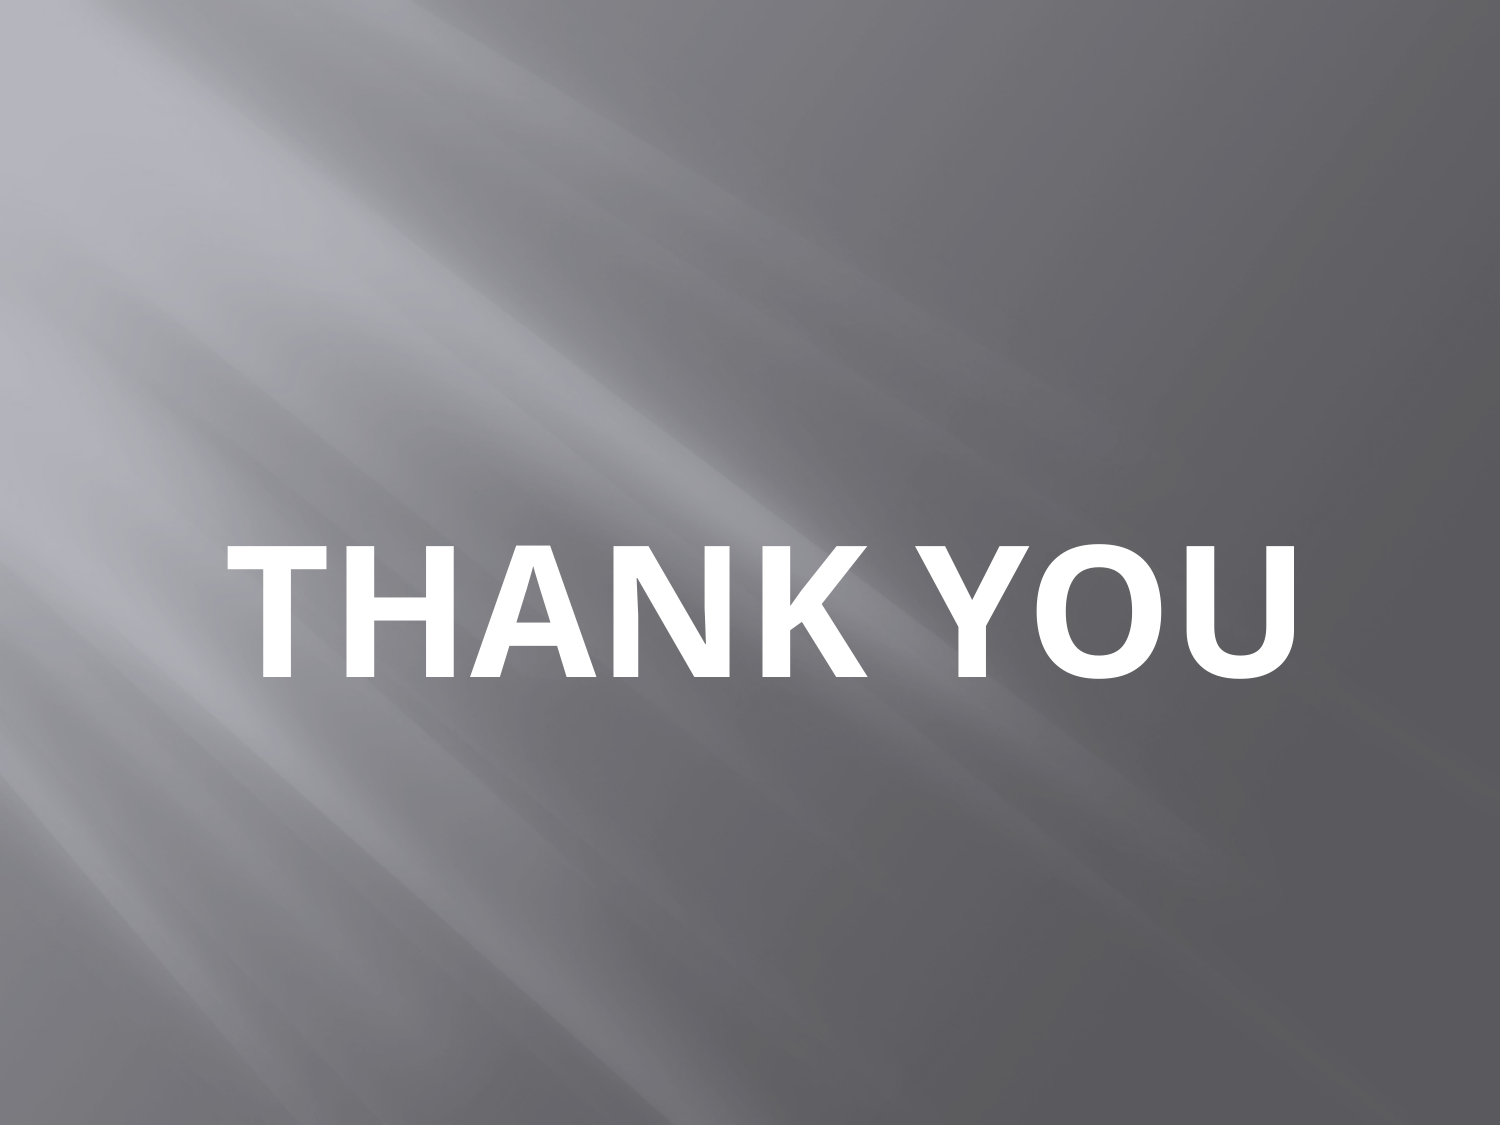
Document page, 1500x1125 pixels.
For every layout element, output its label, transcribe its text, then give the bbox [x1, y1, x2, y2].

text_box Thank you [171, 486, 1365, 722]
